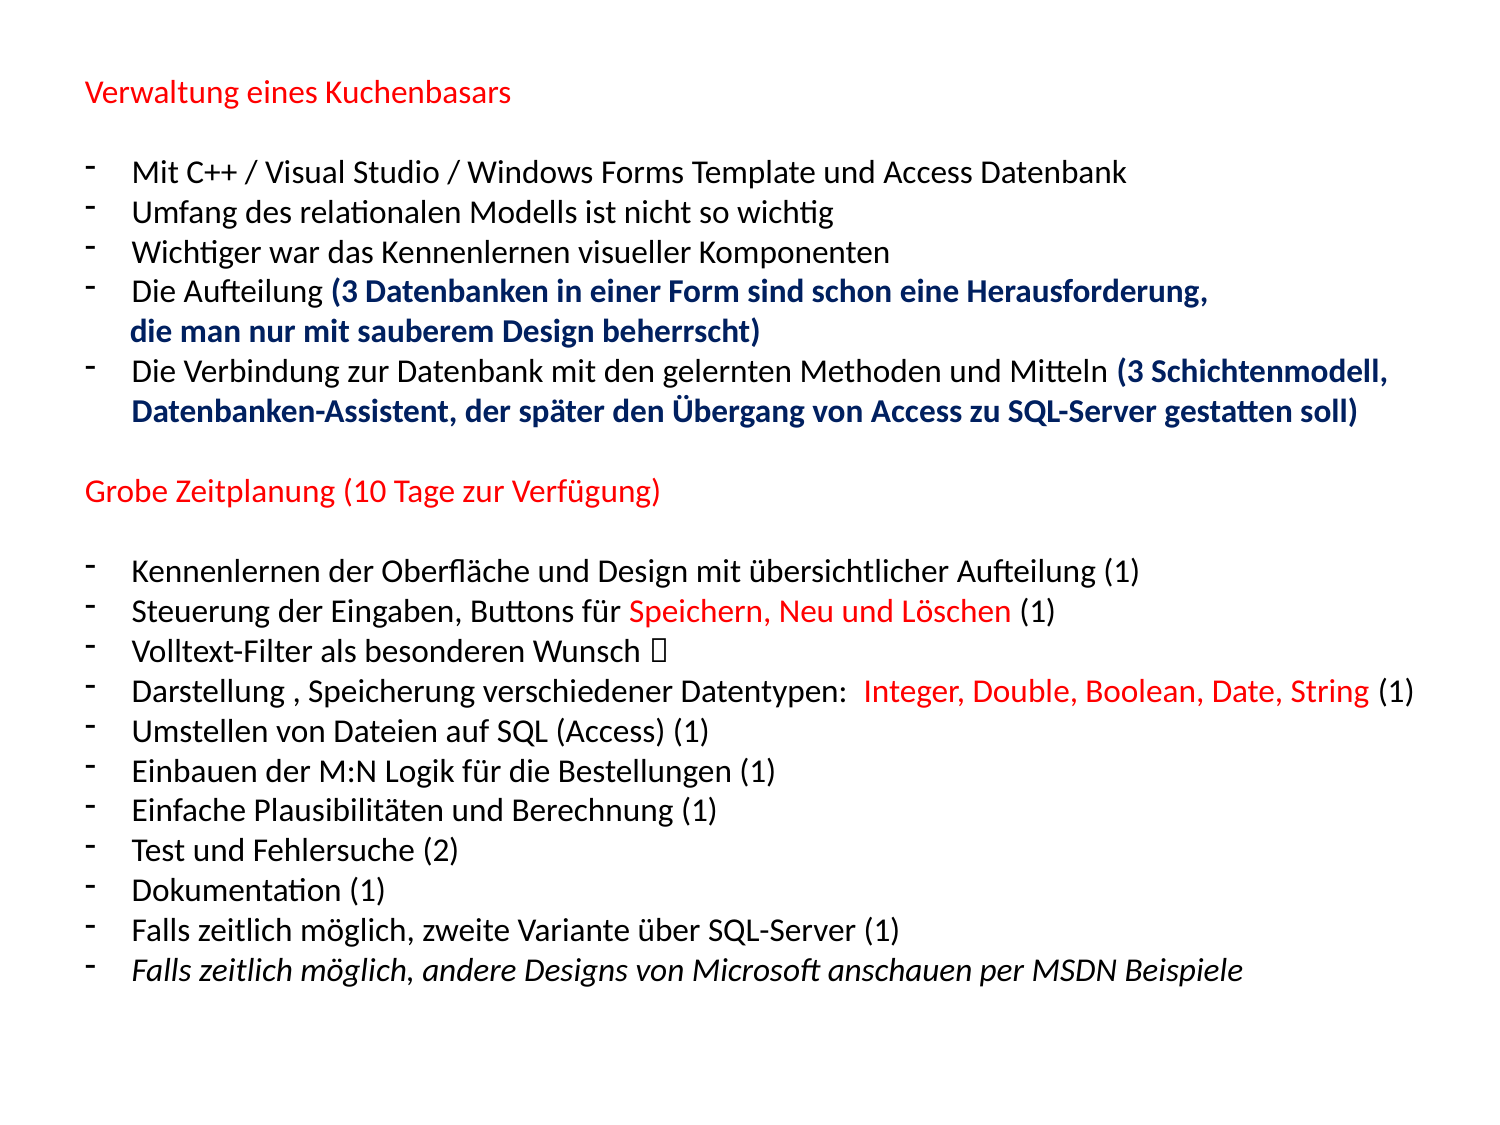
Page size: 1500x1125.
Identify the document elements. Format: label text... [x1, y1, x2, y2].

text_box Verwaltung eines Kuchenbasars Mit C++ / Visual Studio / Windows Forms Template und Access Datenbank Umfang des relationalen Modells ist nicht so wichtig Wichtiger war das Kennenlernen visueller Komponenten Die Aufteilung (3 Datenbanken in einer Form sind schon eine Herausforderung, die man nur mit sauberem Design beherrscht) Die Verbindung zur Datenbank mit den gelernten Methoden und Mitteln (3 Schichtenmodell, Datenbanken-Assistent, der später den Übergang von Access zu SQL-Server gestatten soll) Grobe Zeitplanung (10 Tage zur Verfügung) Kennenlernen der Oberfläche und Design mit übersichtlicher Aufteilung (1) Steuerung der Eingaben, Buttons für Speichern, Neu und Löschen (1) Volltext-Filter als besonderen Wunsch  Darstellung , Speicherung verschiedener Datentypen: Integer, Double, Boolean, Date, String (1) Umstellen von Dateien auf SQL (Access) (1) Einbauen der M:N Logik für die Bestellungen (1) Einfache Plausibilitäten und Berechnung (1) Test und Fehlersuche (2) Dokumentation (1) Falls zeitlich möglich, zweite Variante über SQL-Server (1) Falls zeitlich möglich, andere Designs von Microsoft anschauen per MSDN Beispiele [69, 62, 1466, 996]
